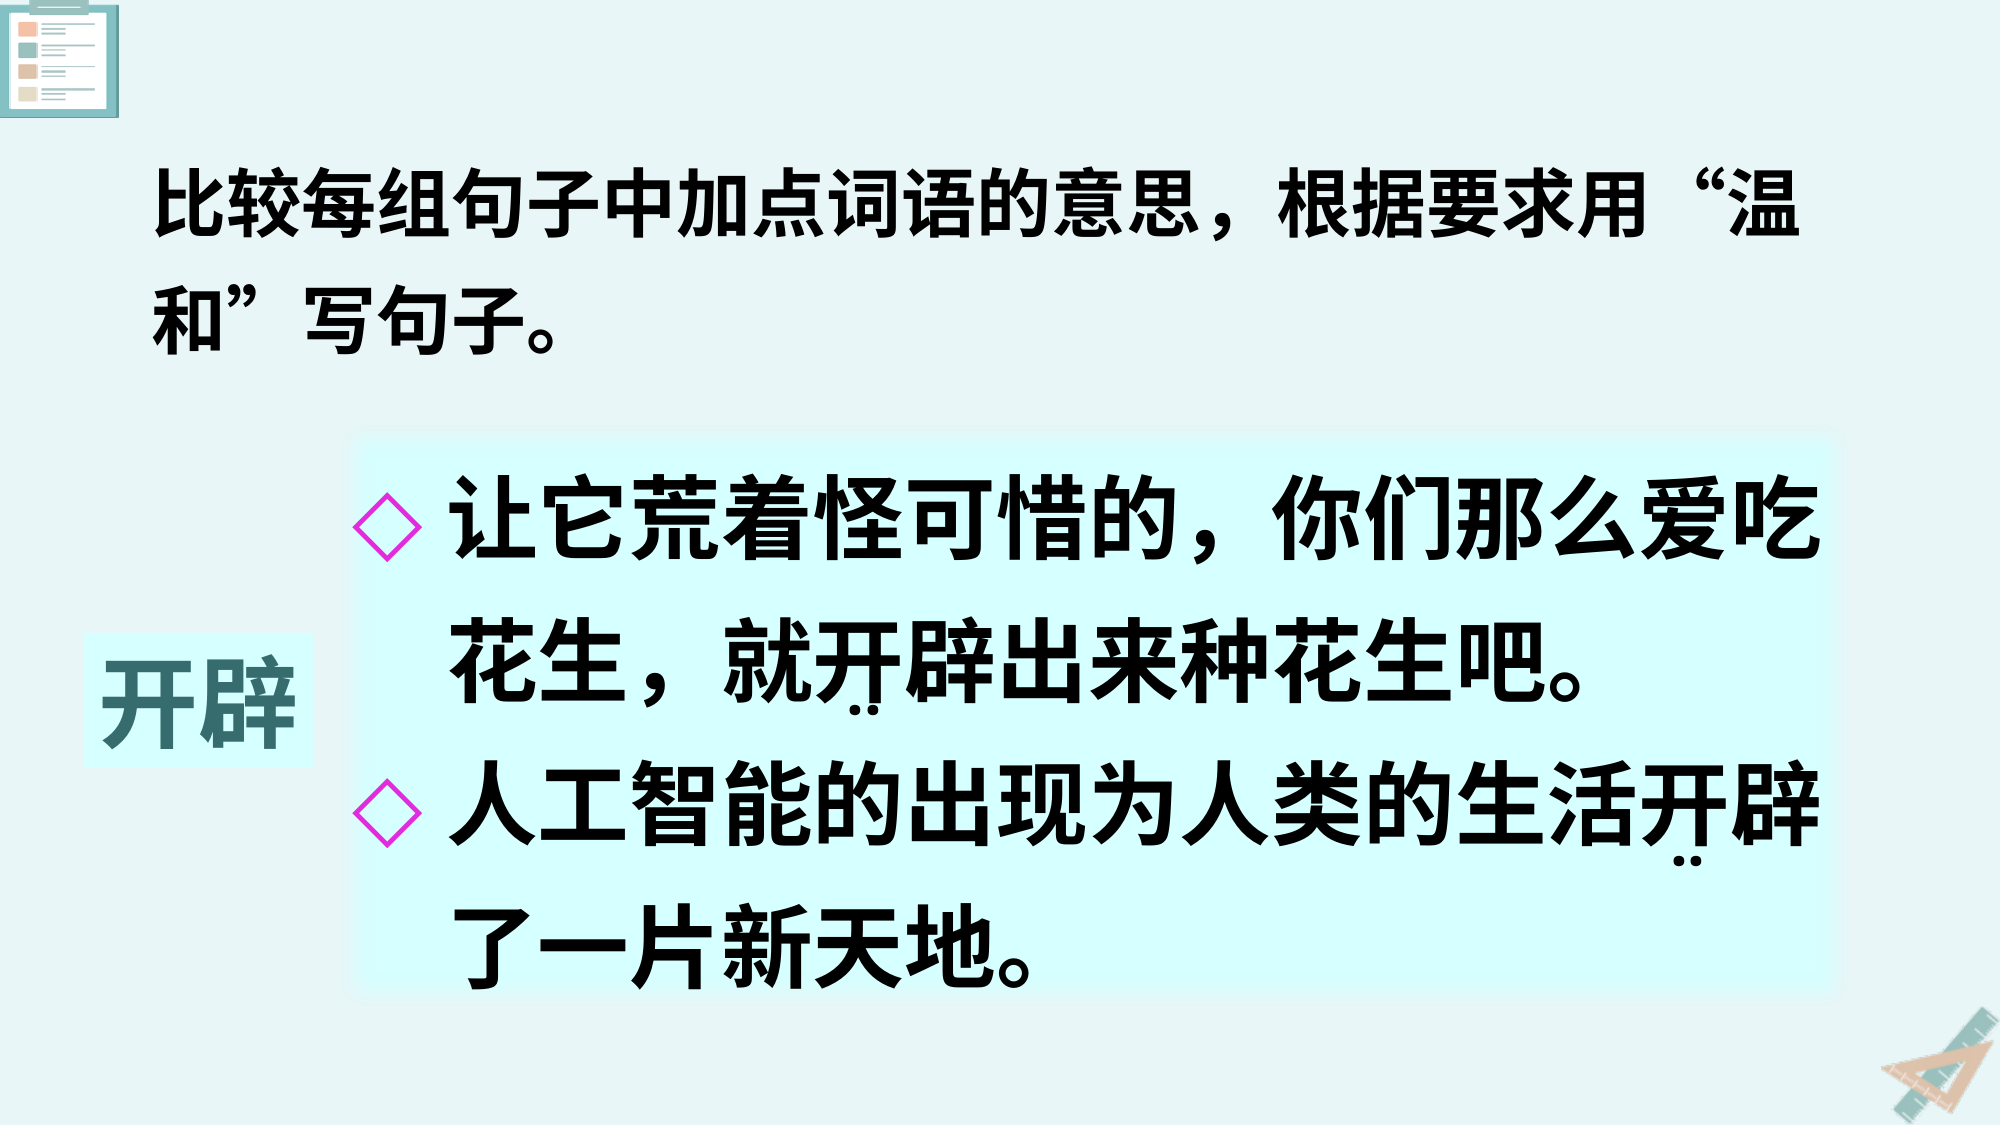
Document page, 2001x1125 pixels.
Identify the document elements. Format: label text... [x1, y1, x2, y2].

text_box 让它荒着怪可惜的，你们那么爱吃花生，就开辟出来种花生吧。 人工智能的出现为人类的生活开辟了一片新天地。 [372, 455, 1820, 977]
picture [1881, 1006, 2000, 1125]
text_box ·· [831, 663, 996, 753]
text_box 比较每组句子中加点词语的意思，根据要求用“温和”写句子。 [136, 121, 1941, 371]
picture [0, 0, 119, 119]
text_box ·· [1655, 814, 1820, 904]
text_box 开辟 [83, 632, 314, 768]
